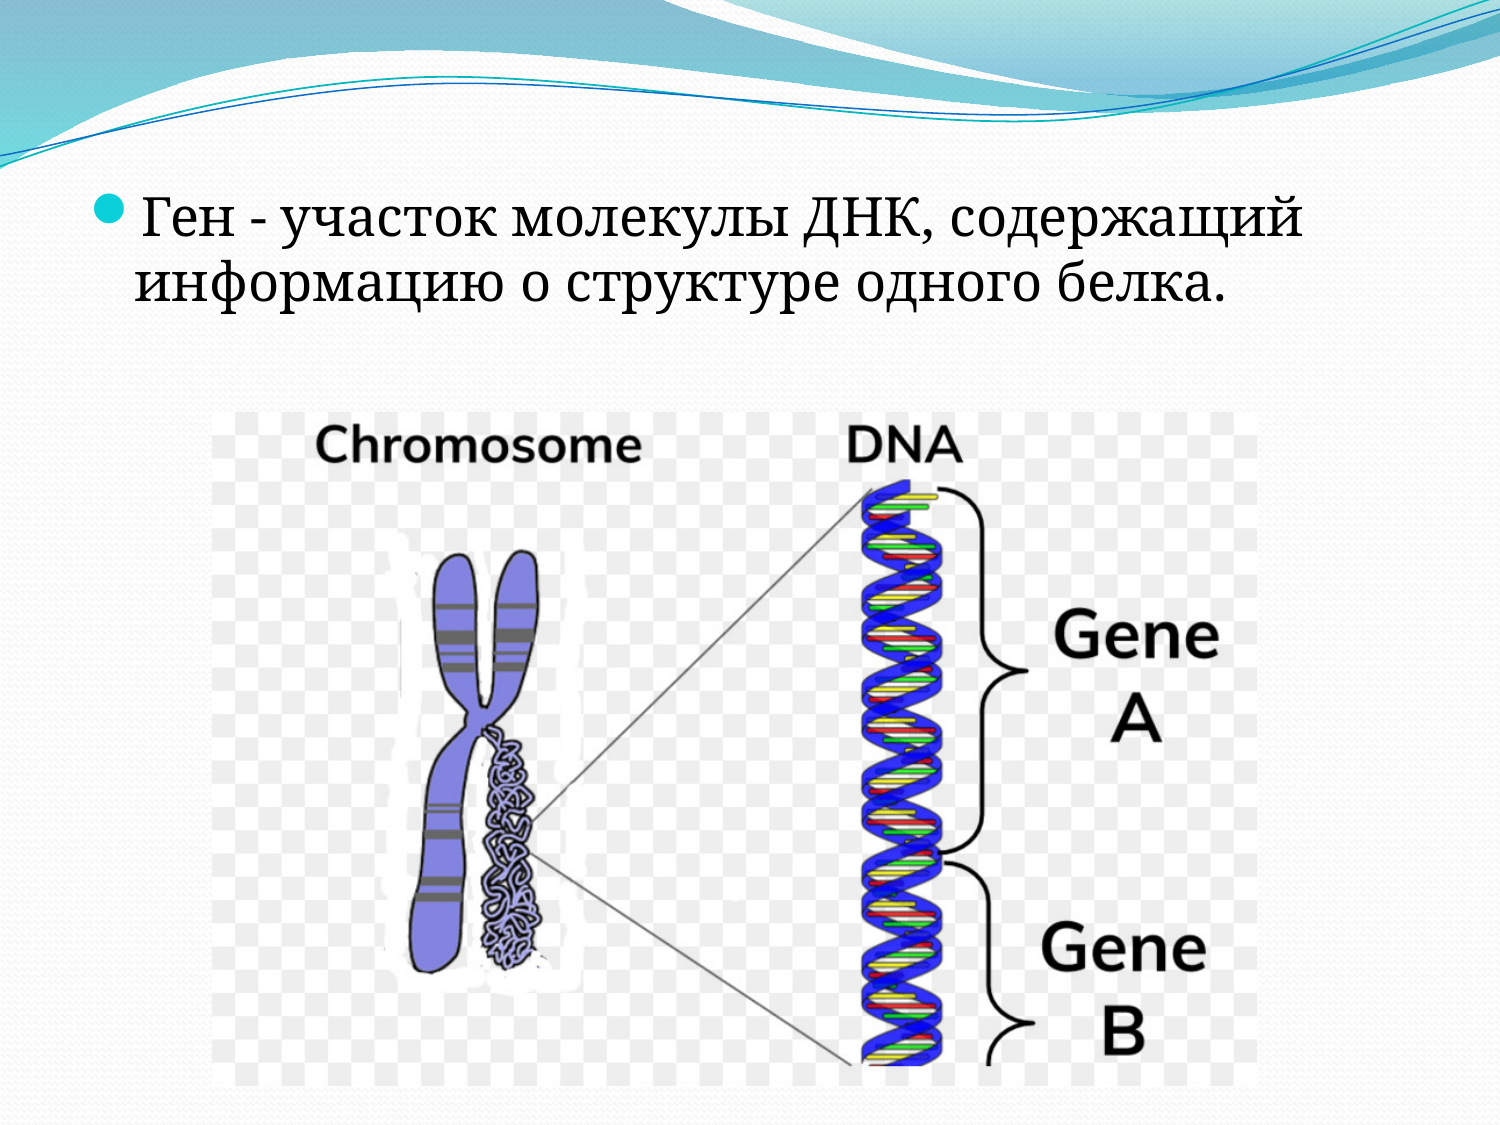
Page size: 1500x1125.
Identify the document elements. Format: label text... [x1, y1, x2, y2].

picture [212, 412, 1257, 1086]
list Ген - участок молекулы ДНК, содержащий информацию о структуре одного белка. [75, 174, 1425, 895]
